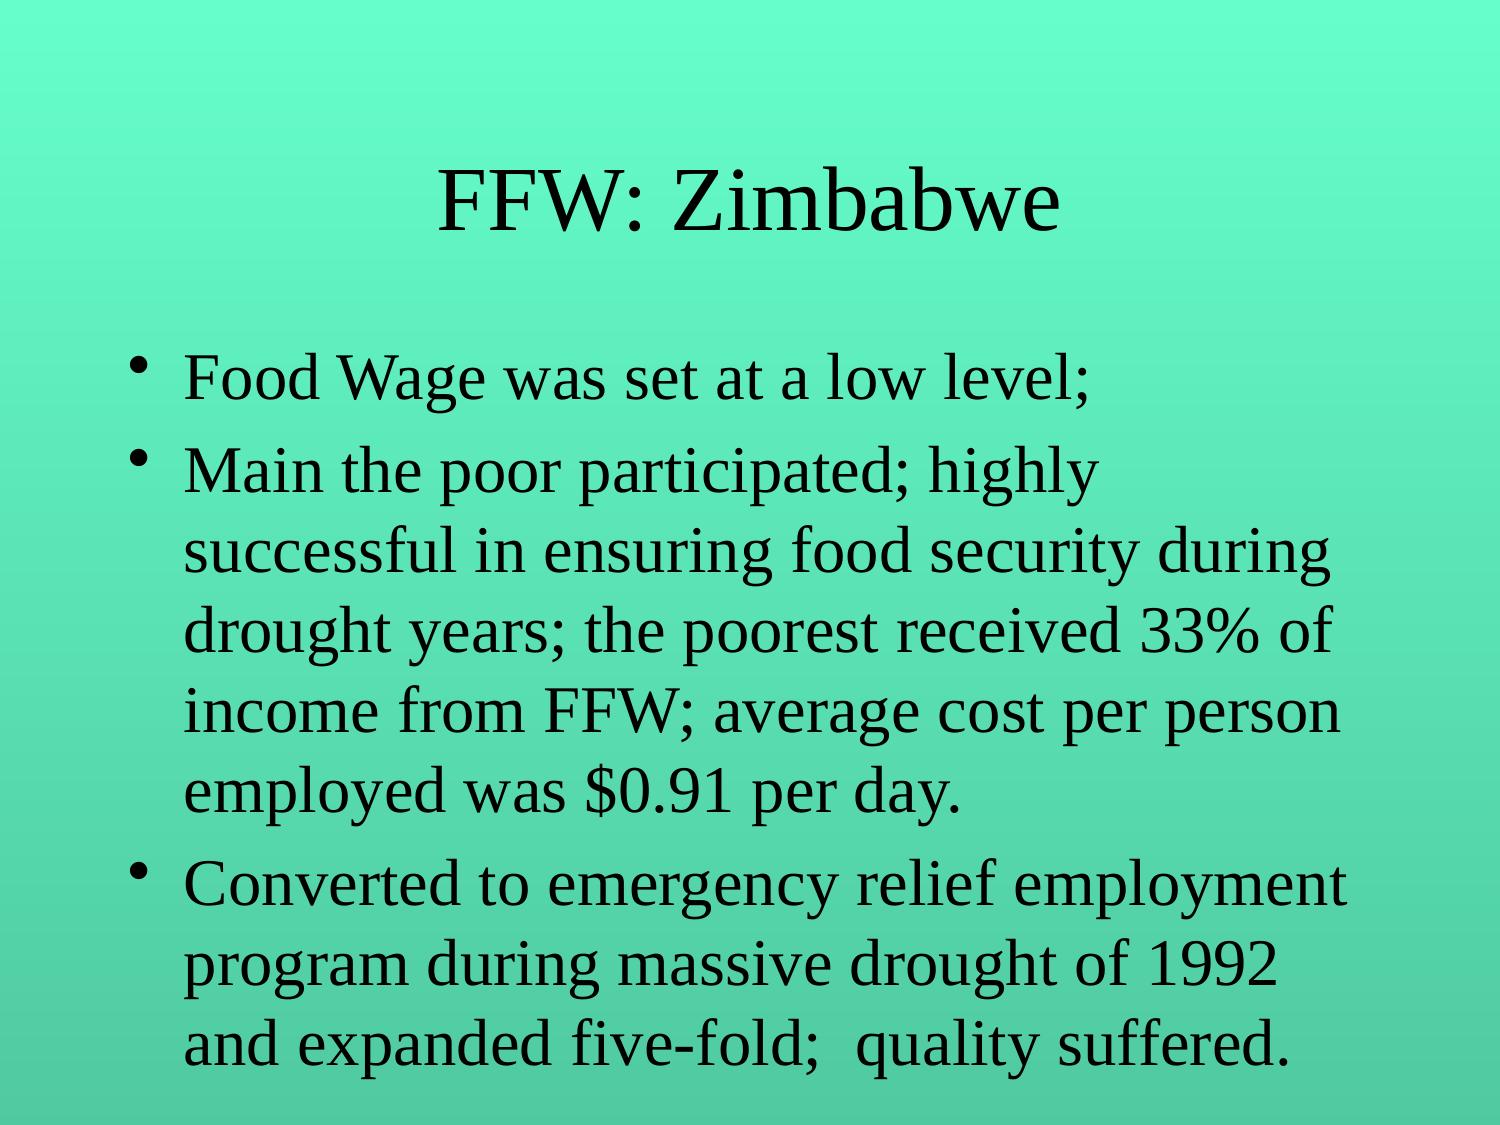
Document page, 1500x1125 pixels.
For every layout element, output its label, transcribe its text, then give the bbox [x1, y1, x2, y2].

title FFW: Zimbabwe [112, 99, 1388, 288]
list Food Wage was set at a low level; Main the poor participated; highly successful in ensuring food security during drought years; the poorest received 33% of income from FFW; average cost per person employed was $0.91 per day. Converted to emergency relief employment program during massive drought of 1992 and expanded five-fold; quality suffered. [112, 324, 1388, 1001]
